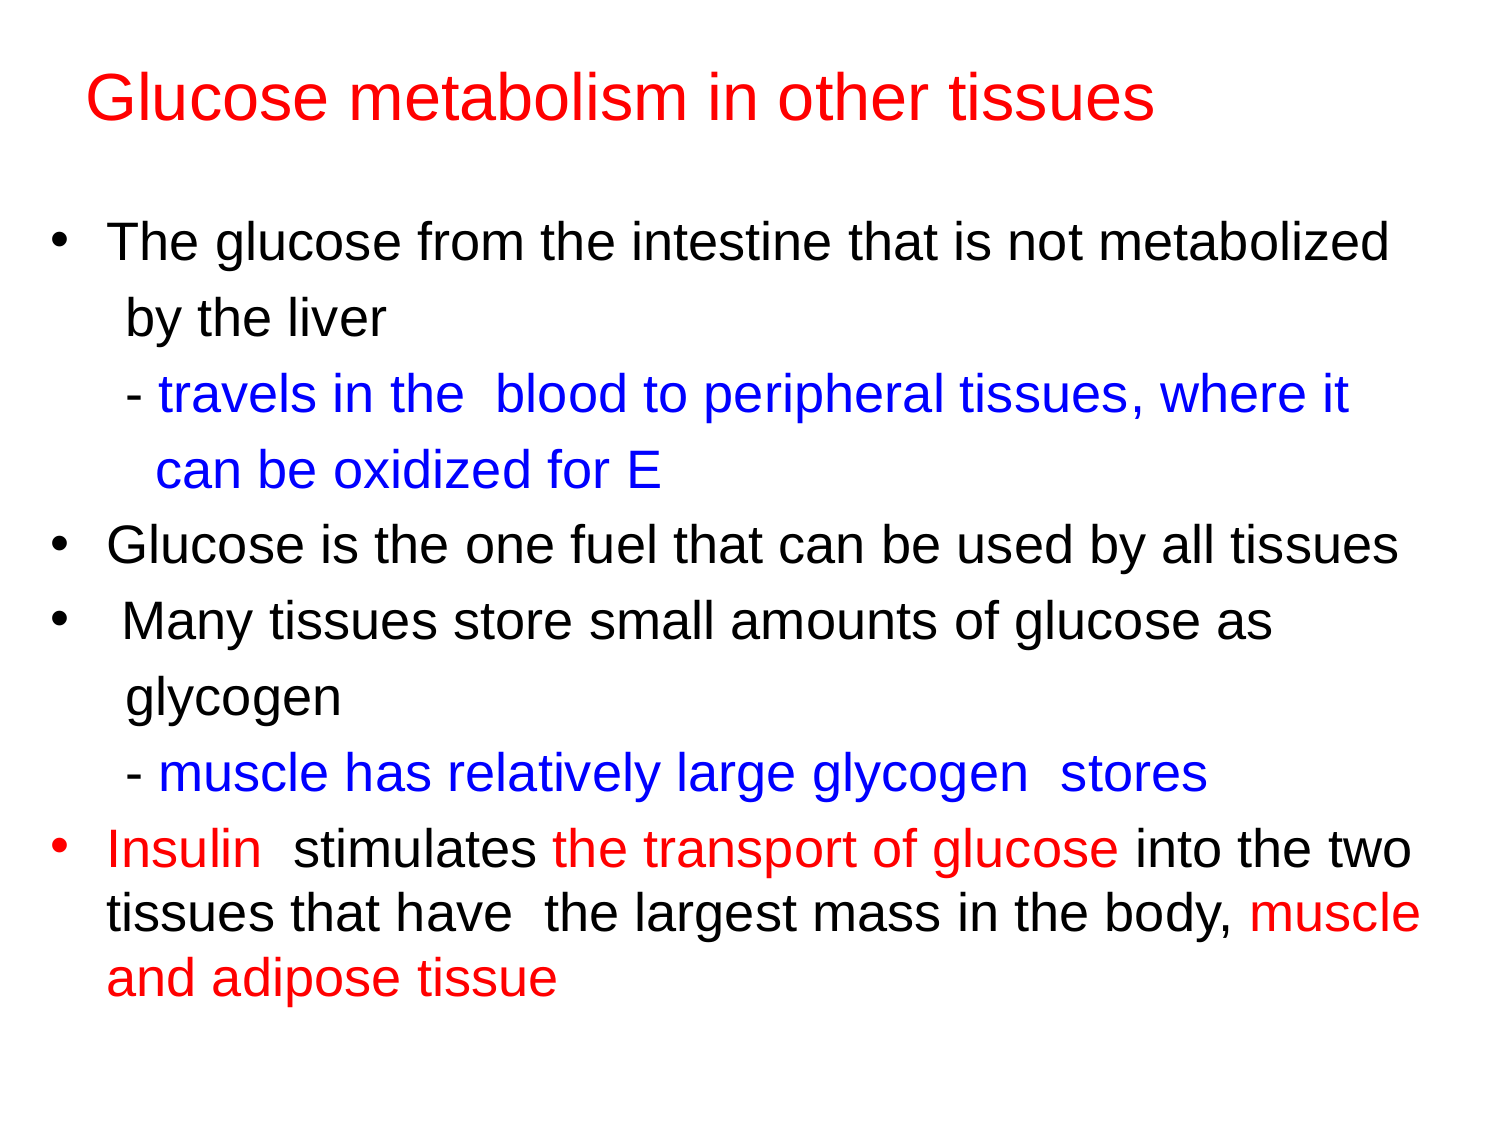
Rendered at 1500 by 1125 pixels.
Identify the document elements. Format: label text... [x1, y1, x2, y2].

list The glucose from the intestine that is not metabolized by the liver - travels in the blood to peripheral tissues, where it can be oxidized for E Glucose is the one fuel that can be used by all tissues Many tissues store small amounts of glucose as glycogen - muscle has relatively large glycogen stores Insulin stimulates the transport of glucose into the two tissues that have the largest mass in the body, muscle and adipose tissue [35, 199, 1454, 942]
title Glucose metabolism in other tissues [70, 0, 1421, 188]
